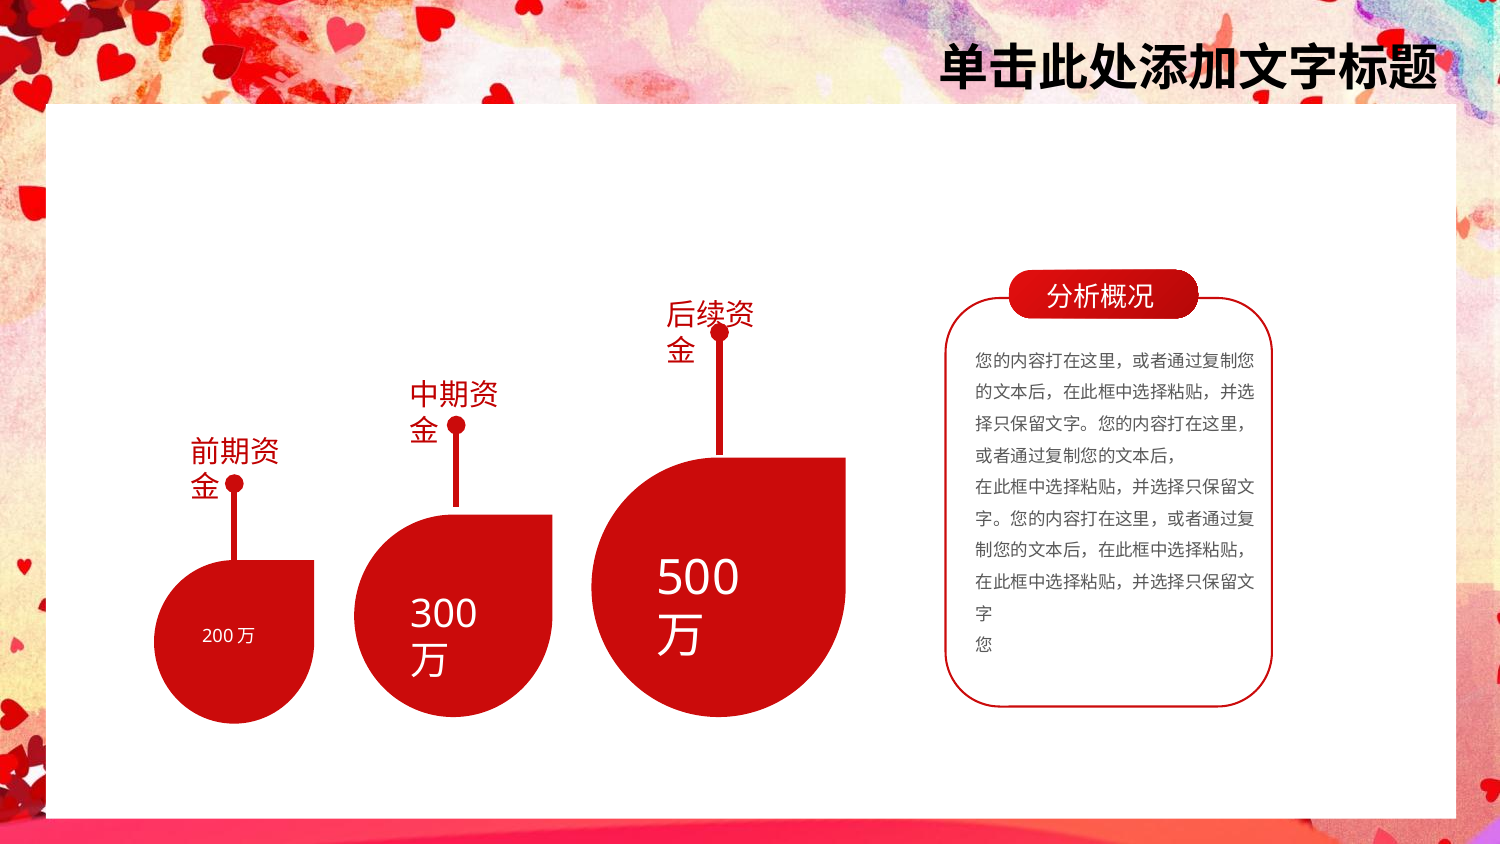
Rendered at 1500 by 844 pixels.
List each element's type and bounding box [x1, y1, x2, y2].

text_box [354, 514, 553, 718]
picture [0, 0, 1500, 844]
text_box [651, 288, 794, 456]
text_box [175, 425, 317, 580]
text_box [153, 560, 315, 724]
text_box [395, 368, 537, 507]
text_box [944, 296, 1273, 708]
text_box [591, 457, 846, 718]
text_box [1008, 269, 1199, 321]
